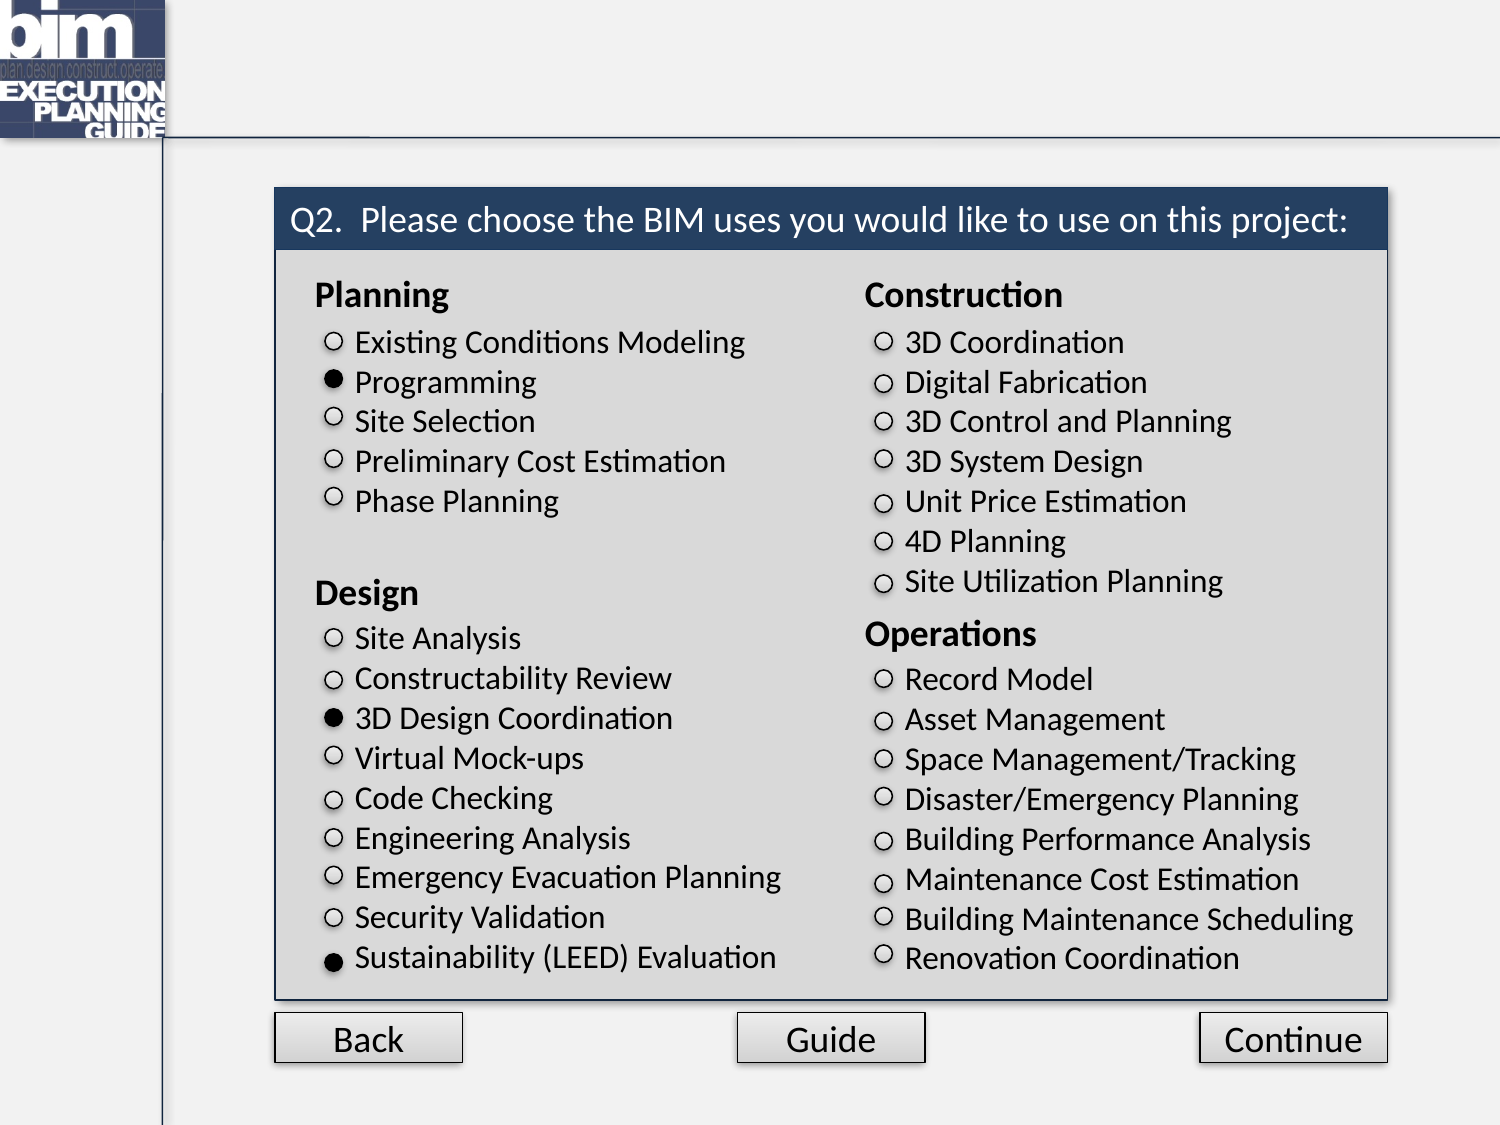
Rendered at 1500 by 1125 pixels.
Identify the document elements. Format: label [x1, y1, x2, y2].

text_box [0, 185, 1450, 1002]
text_box [274, 1012, 463, 1063]
picture [0, 0, 166, 138]
text_box [1199, 1012, 1388, 1063]
text_box [737, 1012, 926, 1063]
